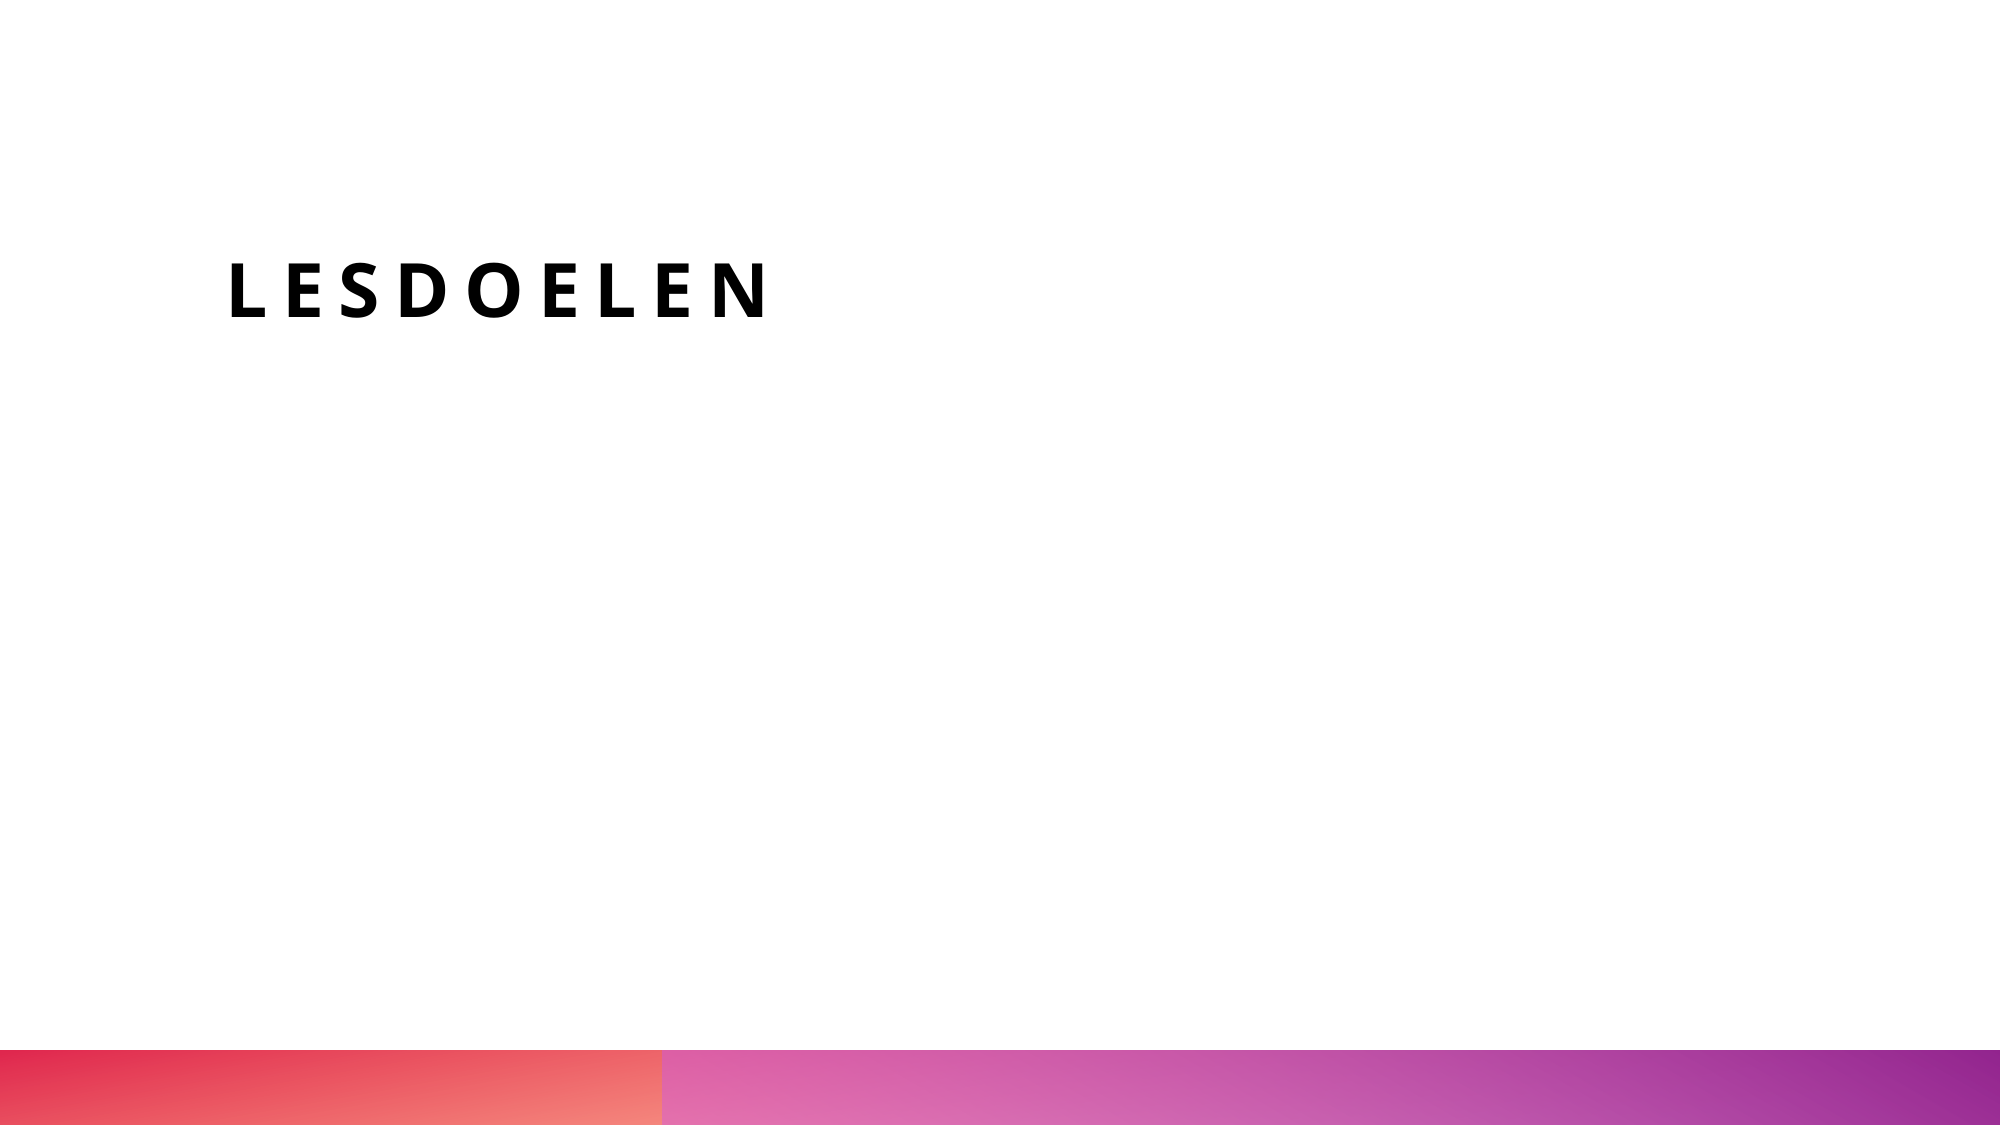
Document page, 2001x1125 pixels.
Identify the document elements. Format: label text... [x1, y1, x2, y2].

title Lesdoelen [225, 130, 1905, 333]
